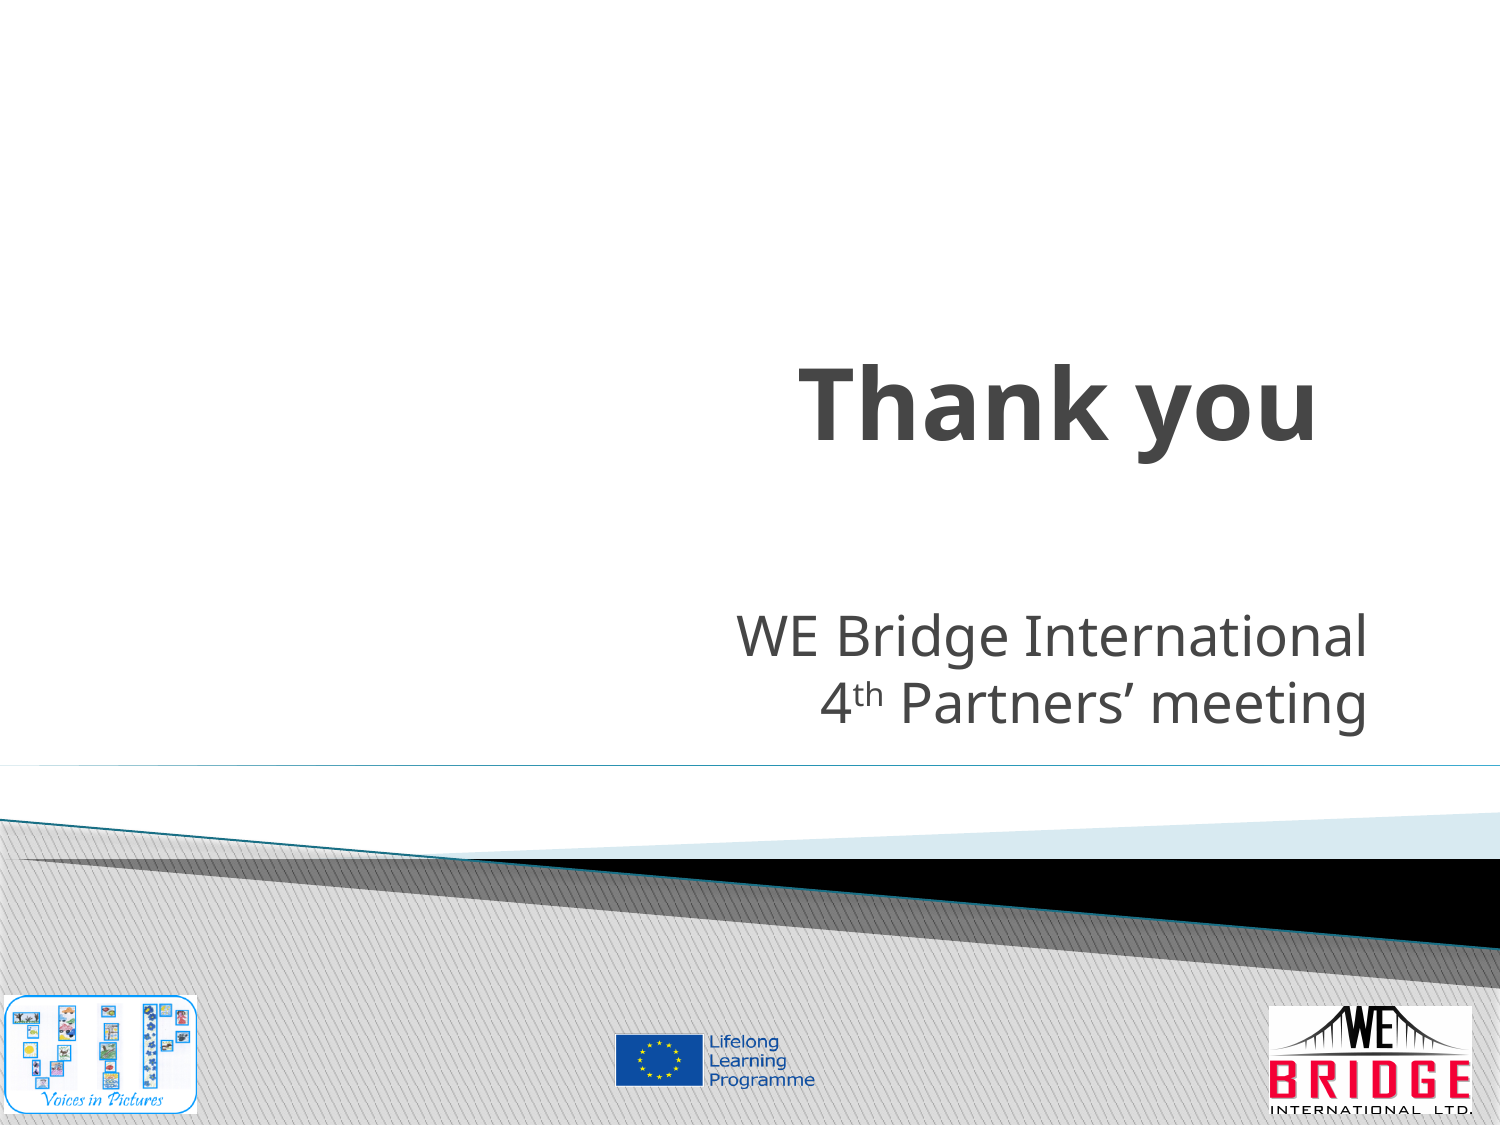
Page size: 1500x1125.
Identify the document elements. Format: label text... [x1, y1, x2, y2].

picture [4, 994, 197, 1114]
picture [1269, 1006, 1473, 1114]
title Thank you [112, 287, 1388, 588]
picture [5, 859, 1500, 989]
picture [608, 1027, 833, 1105]
subtitle WE Bridge International 4th Partners’ meeting [112, 592, 1388, 790]
